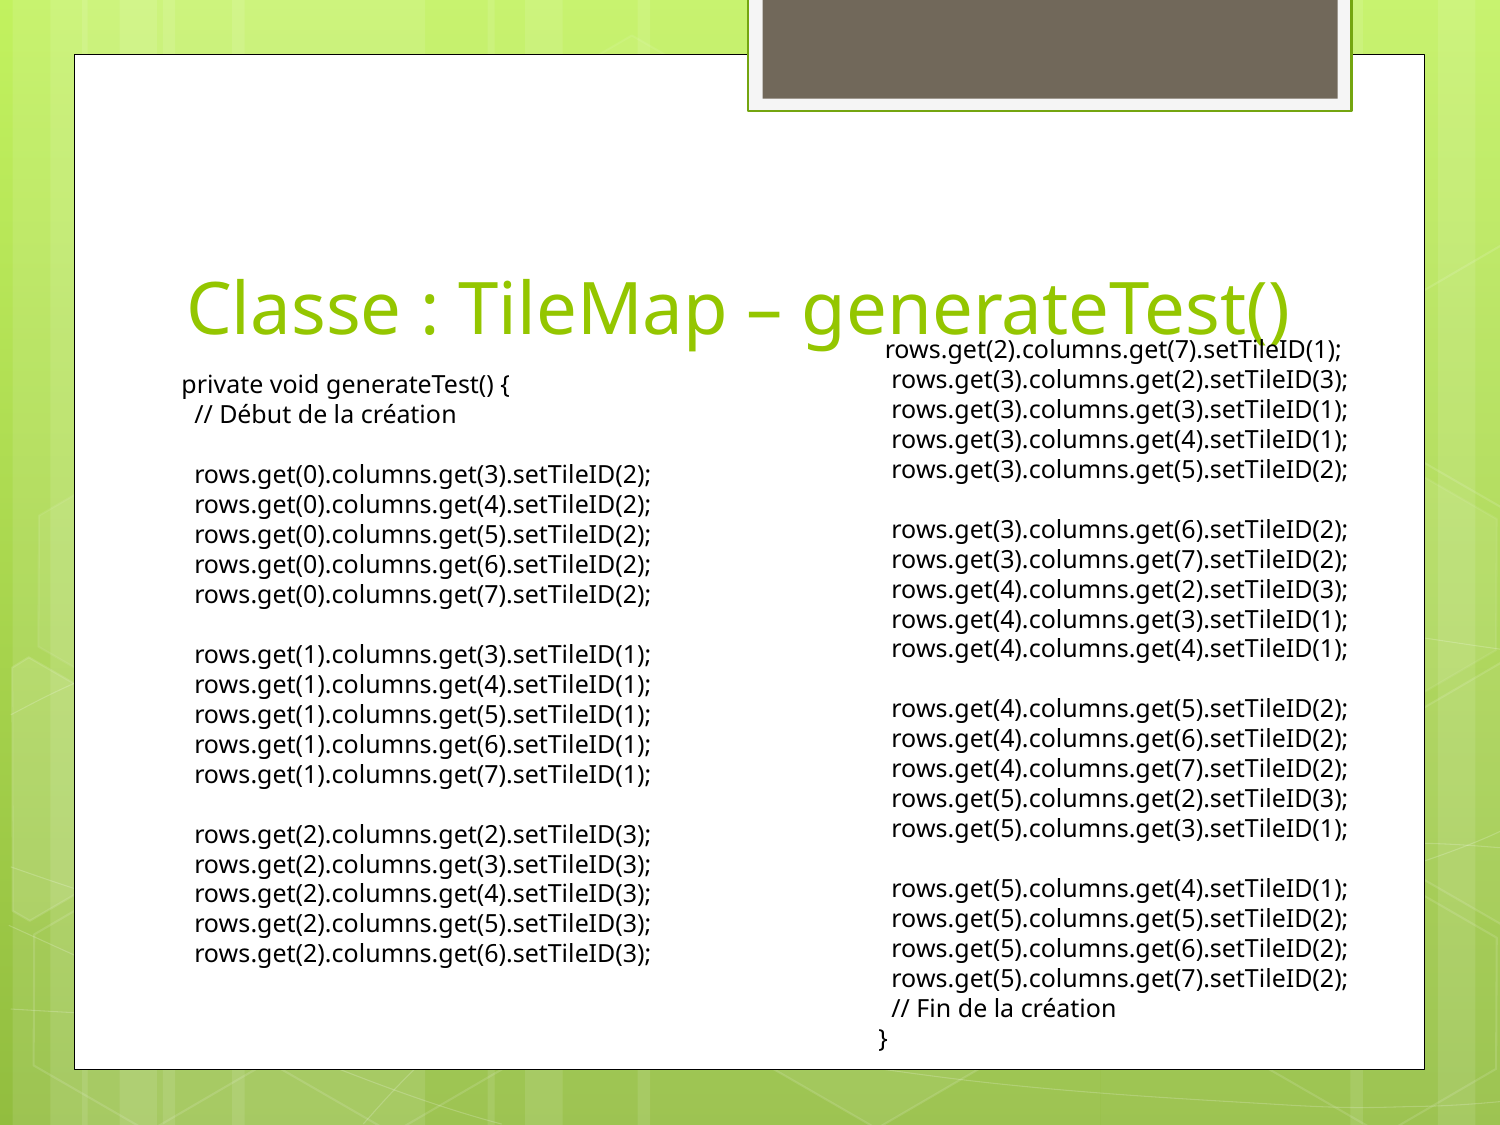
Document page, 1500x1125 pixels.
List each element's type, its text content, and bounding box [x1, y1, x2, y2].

text_box private void generateTest() { // Début de la création rows.get(0).columns.get(3).setTileID(2); rows.get(0).columns.get(4).setTileID(2); rows.get(0).columns.get(5).setTileID(2); rows.get(0).columns.get(6).setTileID(2); rows.get(0).columns.get(7).setTileID(2); rows.get(1).columns.get(3).setTileID(1); rows.get(1).columns.get(4).setTileID(1); rows.get(1).columns.get(5).setTileID(1); rows.get(1).columns.get(6).setTileID(1); rows.get(1).columns.get(7).setTileID(1); rows.get(2).columns.get(2).setTileID(3); rows.get(2).columns.get(3).setTileID(3); rows.get(2).columns.get(4).setTileID(3); rows.get(2).columns.get(5).setTileID(3); rows.get(2).columns.get(6).setTileID(3); [166, 361, 668, 976]
title Classe : TileMap – generateTest() [171, 168, 1324, 357]
text_box rows.get(2).columns.get(7).setTileID(1); rows.get(3).columns.get(2).setTileID(3); rows.get(3).columns.get(3).setTileID(1); rows.get(3).columns.get(4).setTileID(1); rows.get(3).columns.get(5).setTileID(2); rows.get(3).columns.get(6).setTileID(2); rows.get(3).columns.get(7).setTileID(2); rows.get(4).columns.get(2).setTileID(3); rows.get(4).columns.get(3).setTileID(1); rows.get(4).columns.get(4).setTileID(1); rows.get(4).columns.get(5).setTileID(2); rows.get(4).columns.get(6).setTileID(2); rows.get(4).columns.get(7).setTileID(2); rows.get(5).columns.get(2).setTileID(3); rows.get(5).columns.get(3).setTileID(1); rows.get(5).columns.get(4).setTileID(1); rows.get(5).columns.get(5).setTileID(2); rows.get(5).columns.get(6).setTileID(2); rows.get(5).columns.get(7).setTileID(2); // Fin de la création } [863, 326, 1365, 1060]
